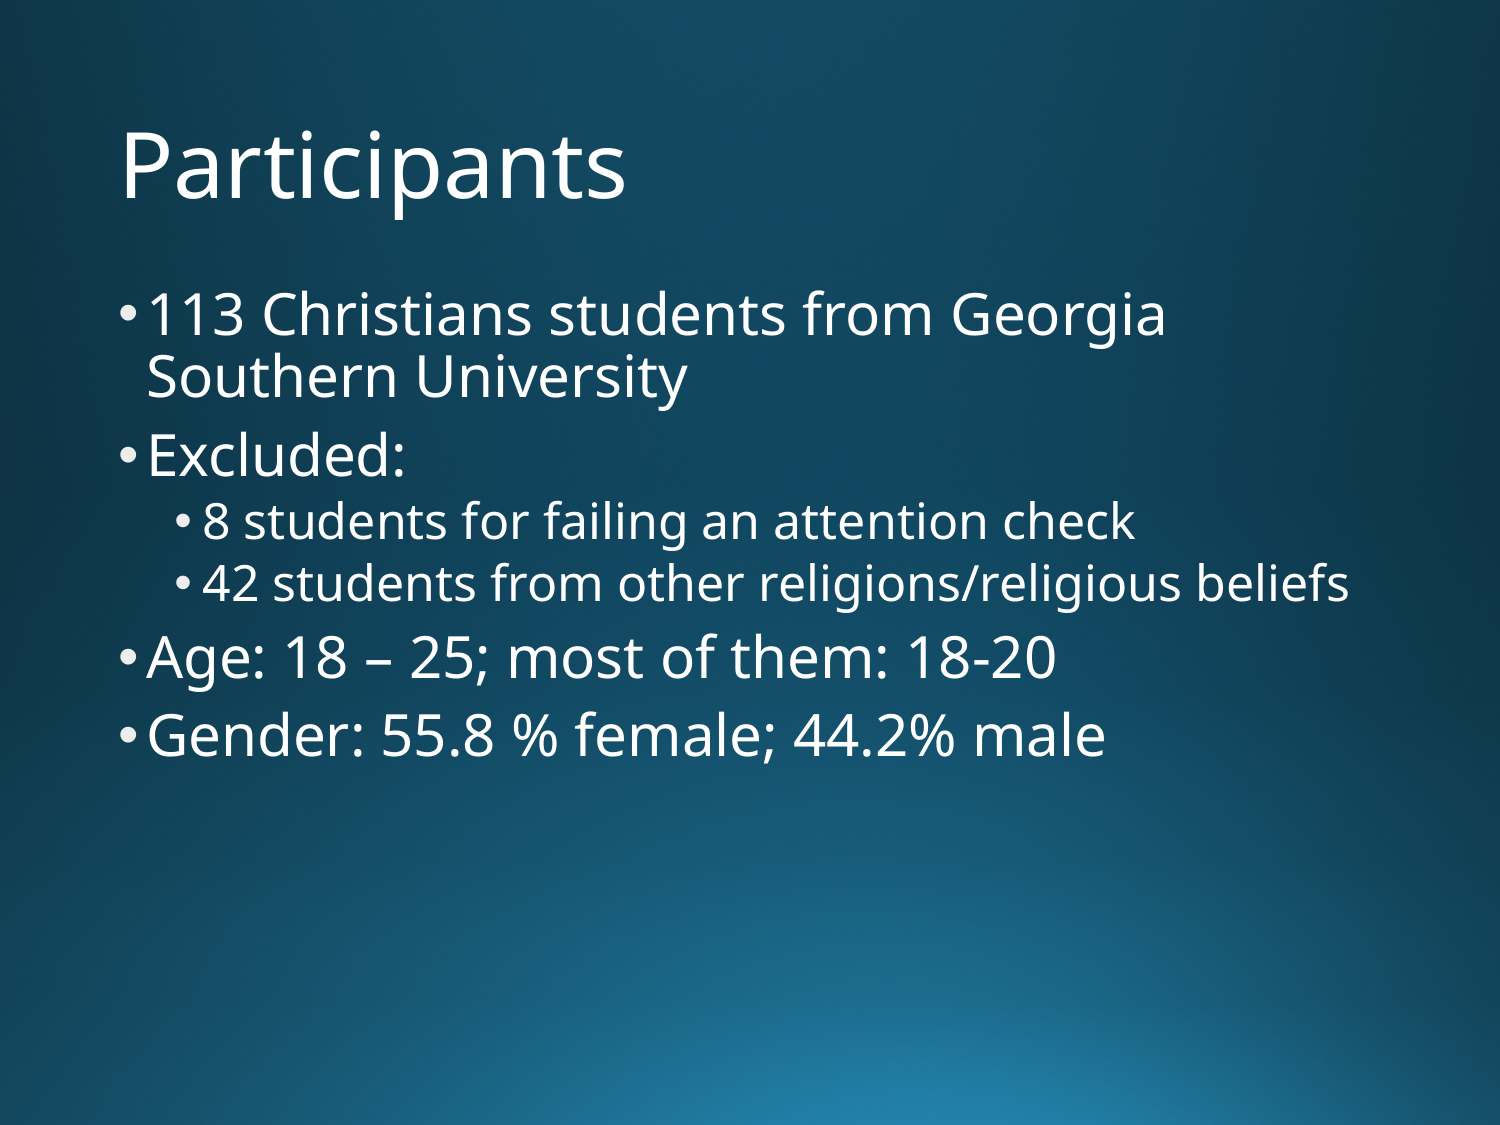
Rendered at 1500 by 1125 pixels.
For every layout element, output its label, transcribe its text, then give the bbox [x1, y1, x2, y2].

list 113 Christians students from Georgia Southern University Excluded: 8 students for failing an attention check 42 students from other religions/religious beliefs Age: 18 – 25; most of them: 18-20 Gender: 55.8 % female; 44.2% male [103, 277, 1397, 965]
title Participants [103, 59, 1397, 277]
picture [0, 0, 1500, 1125]
